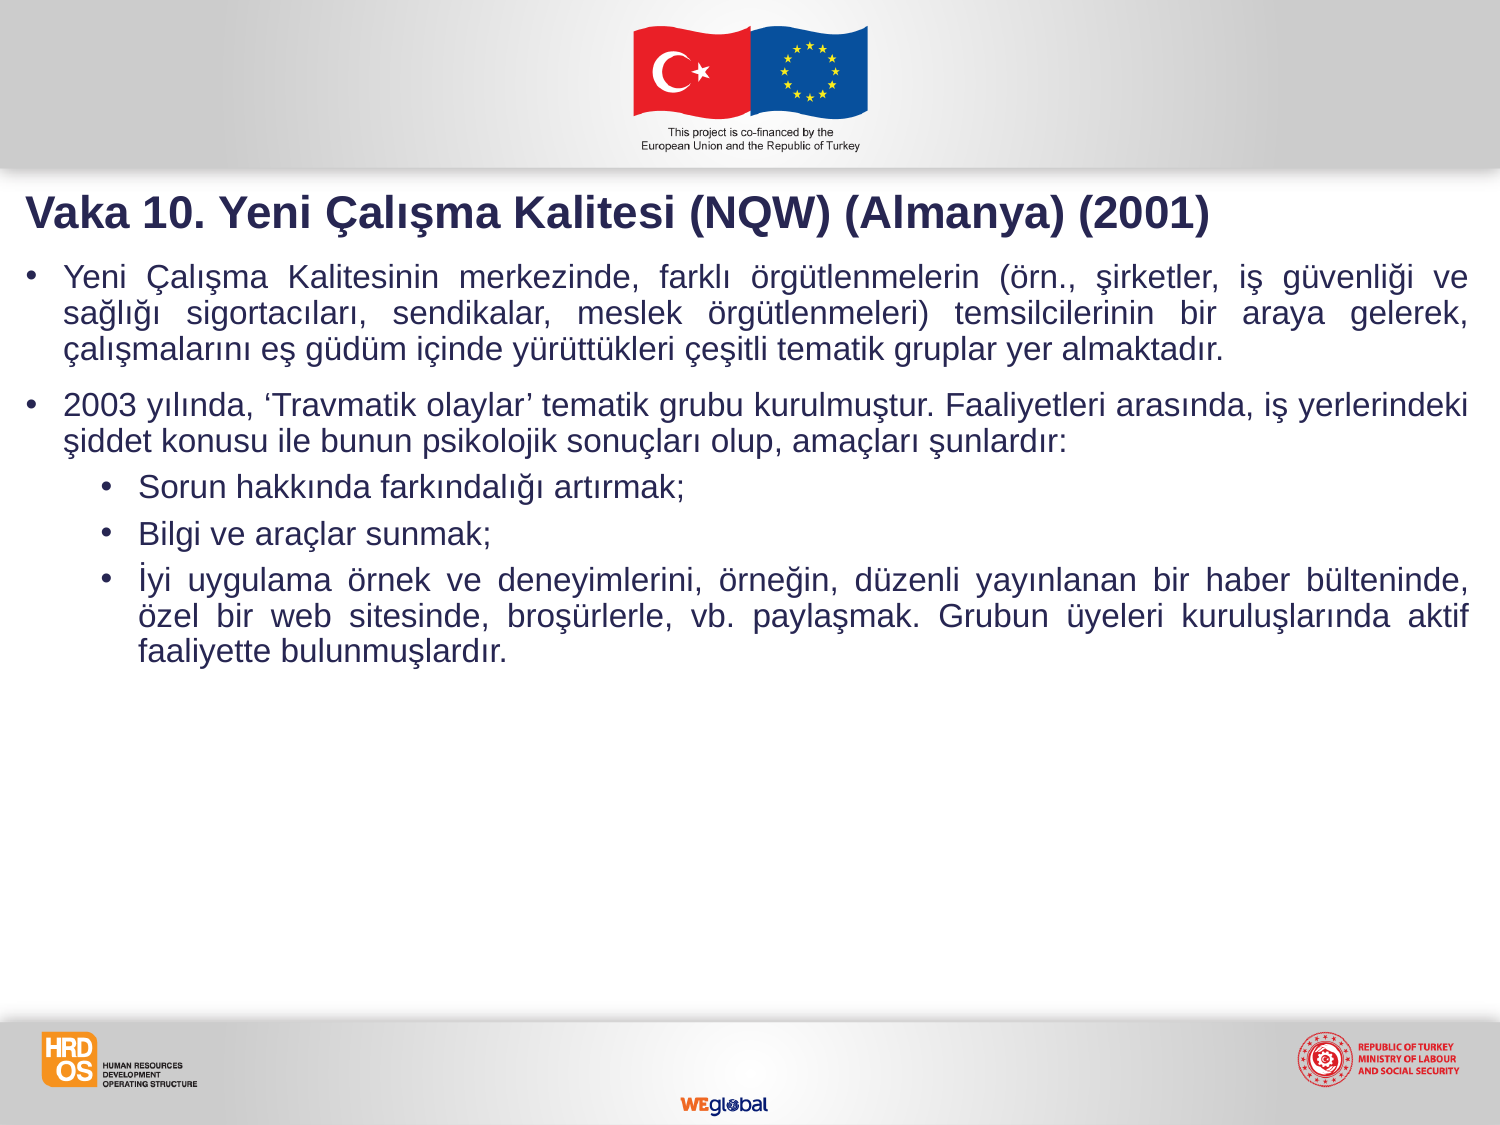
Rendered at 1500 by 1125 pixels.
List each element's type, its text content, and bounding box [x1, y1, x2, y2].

list Vaka 10. Yeni Çalışma Kalitesi (NQW) (Almanya) (2001) Yeni Çalışma Kalitesinin merkezinde, farklı örgütlenmelerin (örn., şirketler, iş güvenliği ve sağlığı sigortacıları, sendikalar, meslek örgütlenmeleri) temsilcilerinin bir araya gelerek, çalışmalarını eş güdüm içinde yürüttükleri çeşitli tematik gruplar yer almaktadır. 2003 yılında, ‘Travmatik olaylar’ tematik grubu kurulmuştur. Faaliyetleri arasında, iş yerlerindeki şiddet konusu ile bunun psikolojik sonuçları olup, amaçları şunlardır: Sorun hakkında farkındalığı artırmak; Bilgi ve araçlar sunmak; İyi uygulama örnek ve deneyimlerini, örneğin, düzenli yayınlanan bir haber bülteninde, özel bir web sitesinde, broşürlerle, vb. paylaşmak. Grubun üyeleri kuruluşlarında aktif faaliyette bulunmuşlardır. [10, 181, 1487, 1005]
picture [0, 0, 1500, 1125]
